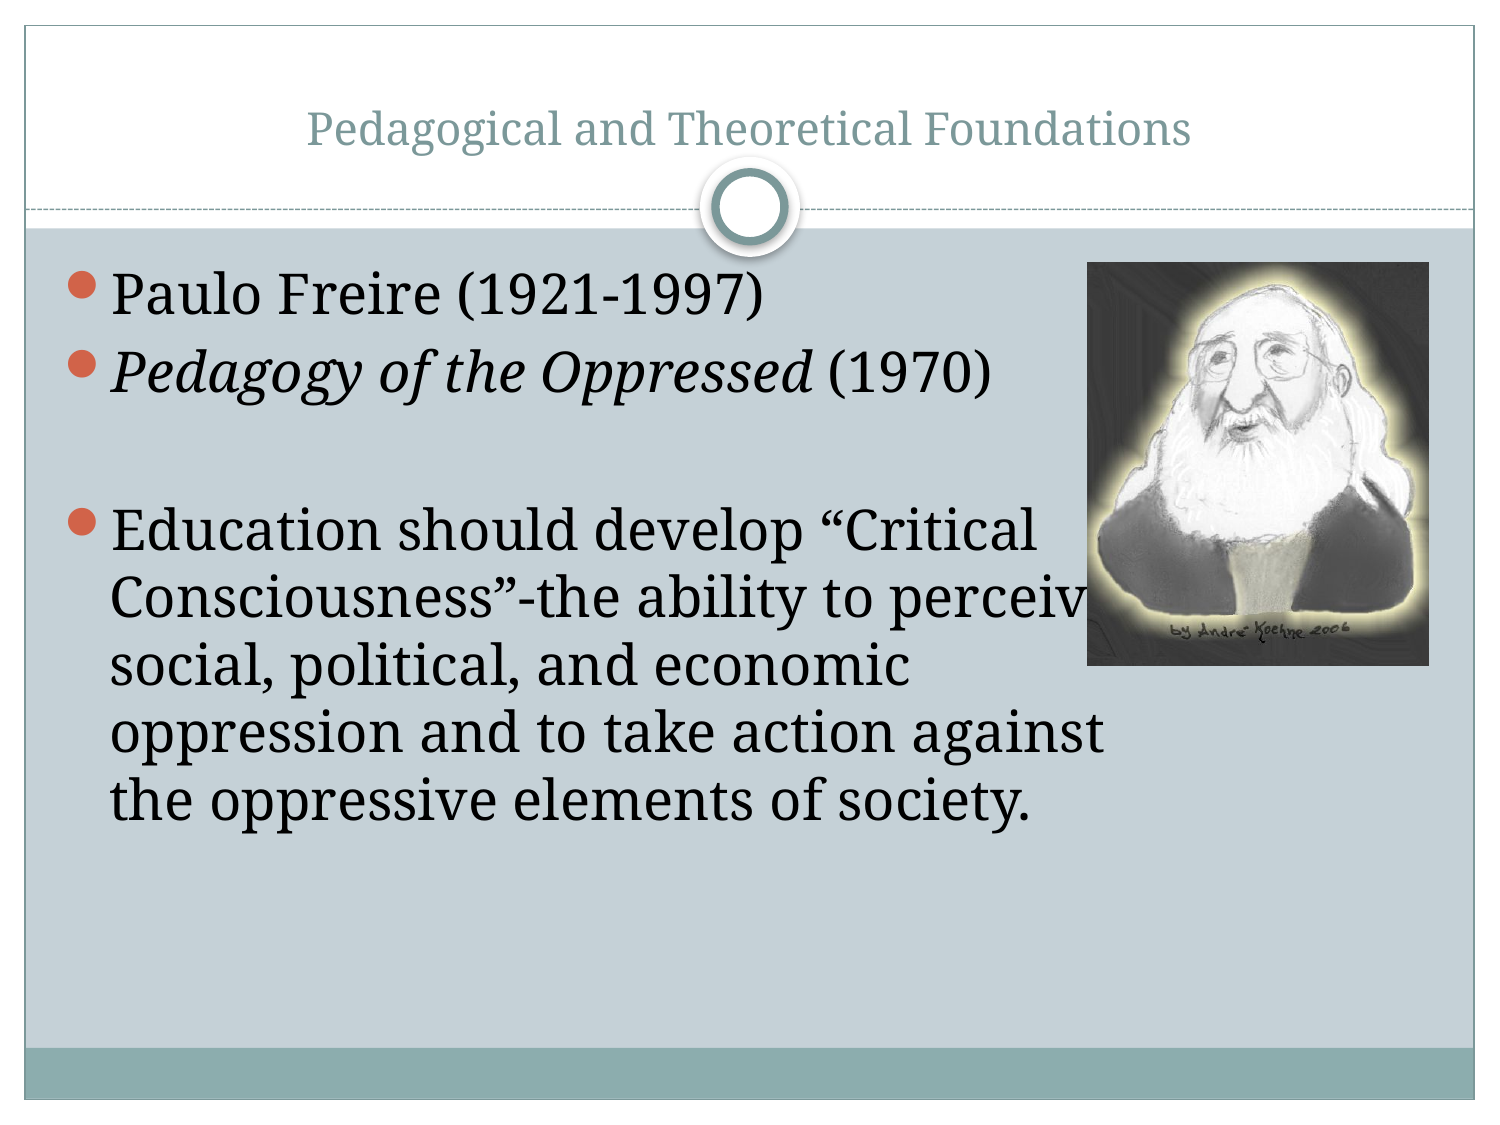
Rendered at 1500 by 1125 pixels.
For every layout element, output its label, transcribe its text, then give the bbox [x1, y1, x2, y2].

picture [1087, 262, 1429, 666]
title Pedagogical and Theoretical Foundations [49, 37, 1450, 162]
list Paulo Freire (1921-1997) Pedagogy of the Oppressed (1970) Education should develop “Critical Consciousness”-the ability to perceive social, political, and economic oppression and to take action against the oppressive elements of society. [49, 250, 1150, 1063]
